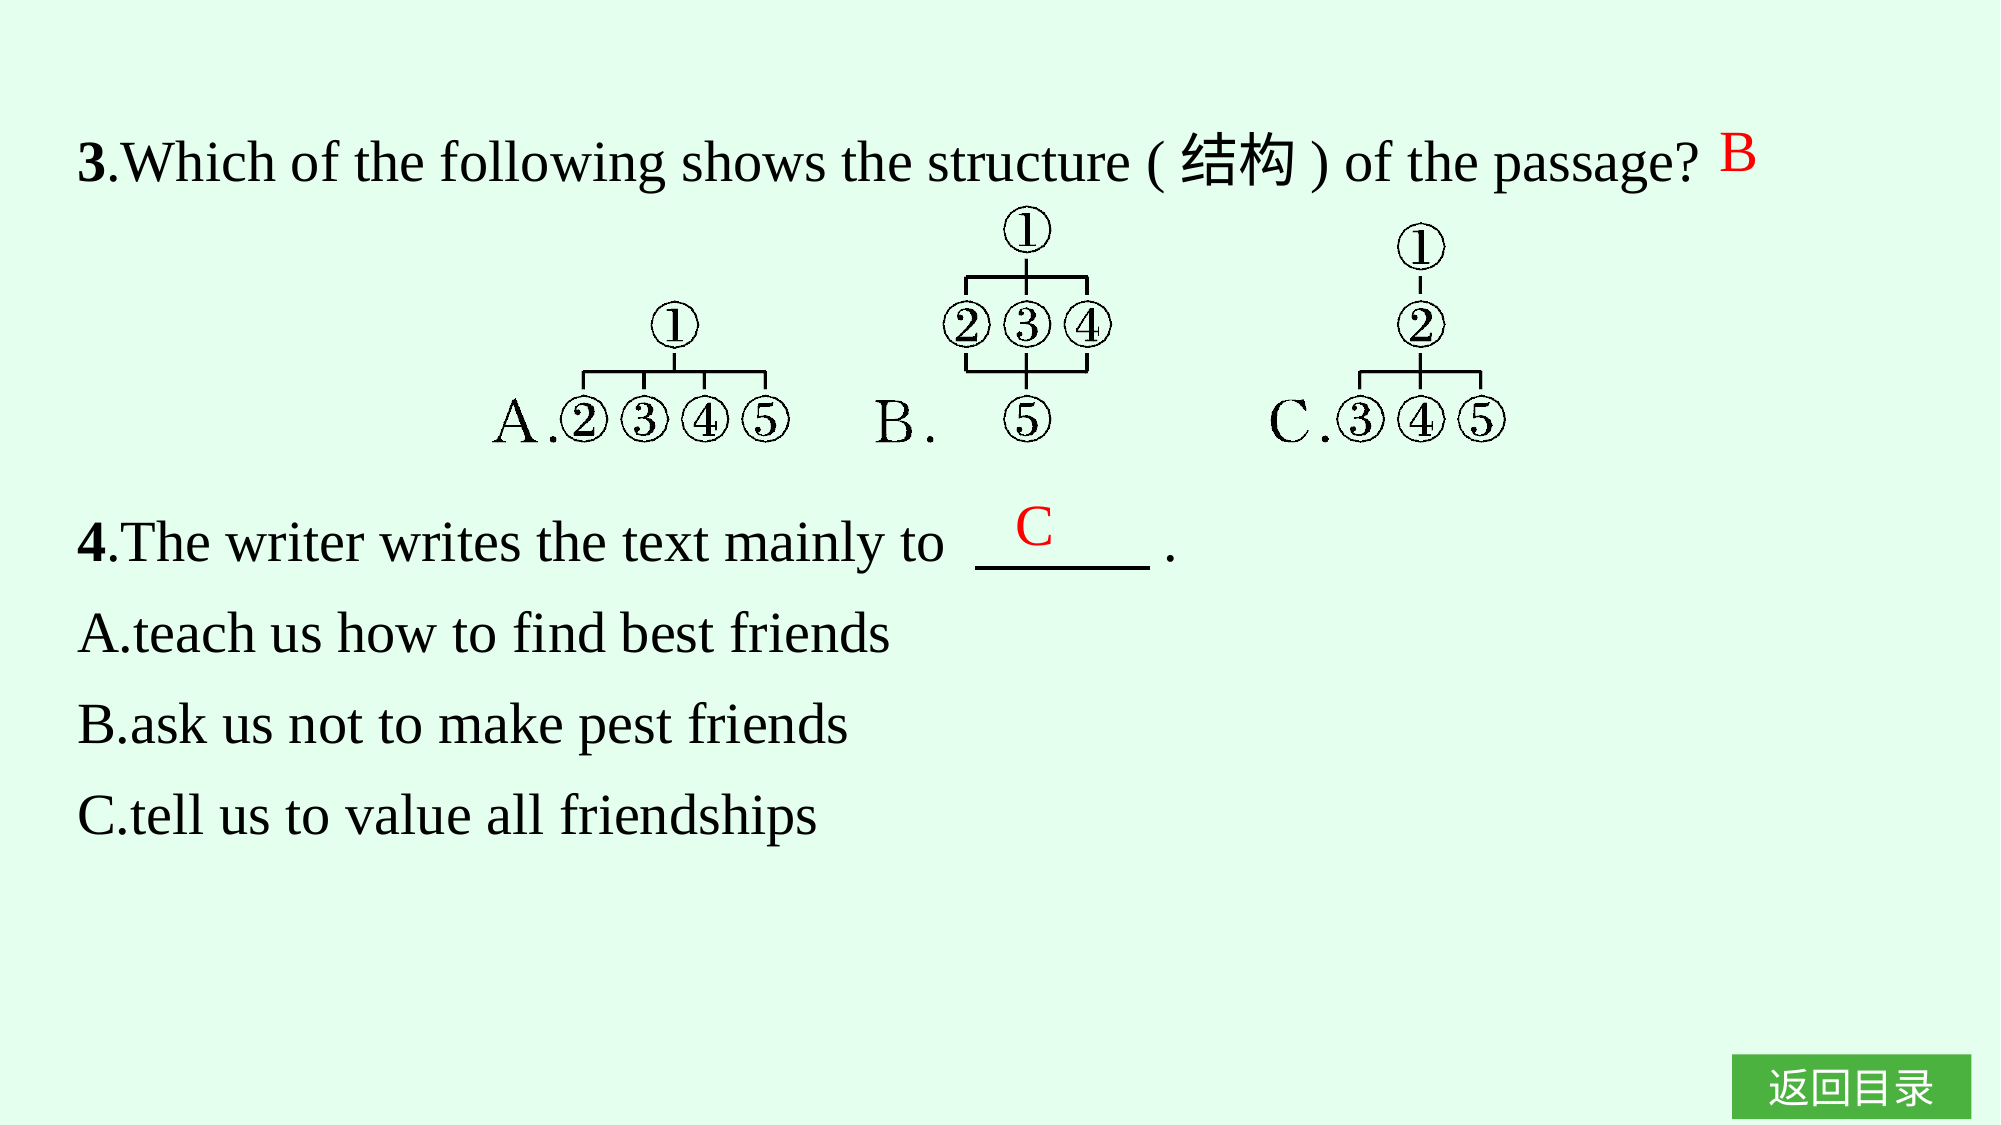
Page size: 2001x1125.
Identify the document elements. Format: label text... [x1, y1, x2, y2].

picture [490, 202, 1510, 443]
text_box C [1000, 479, 1069, 565]
text_box 3.Which of the following shows the structure (结构) of the passage? [62, 95, 1938, 201]
text_box 4.The writer writes the text mainly to . A.teach us how to find best friends B.ask us not to make pest friends C.tell us to value all friendships [62, 474, 1938, 854]
text_box B [1704, 105, 1773, 191]
